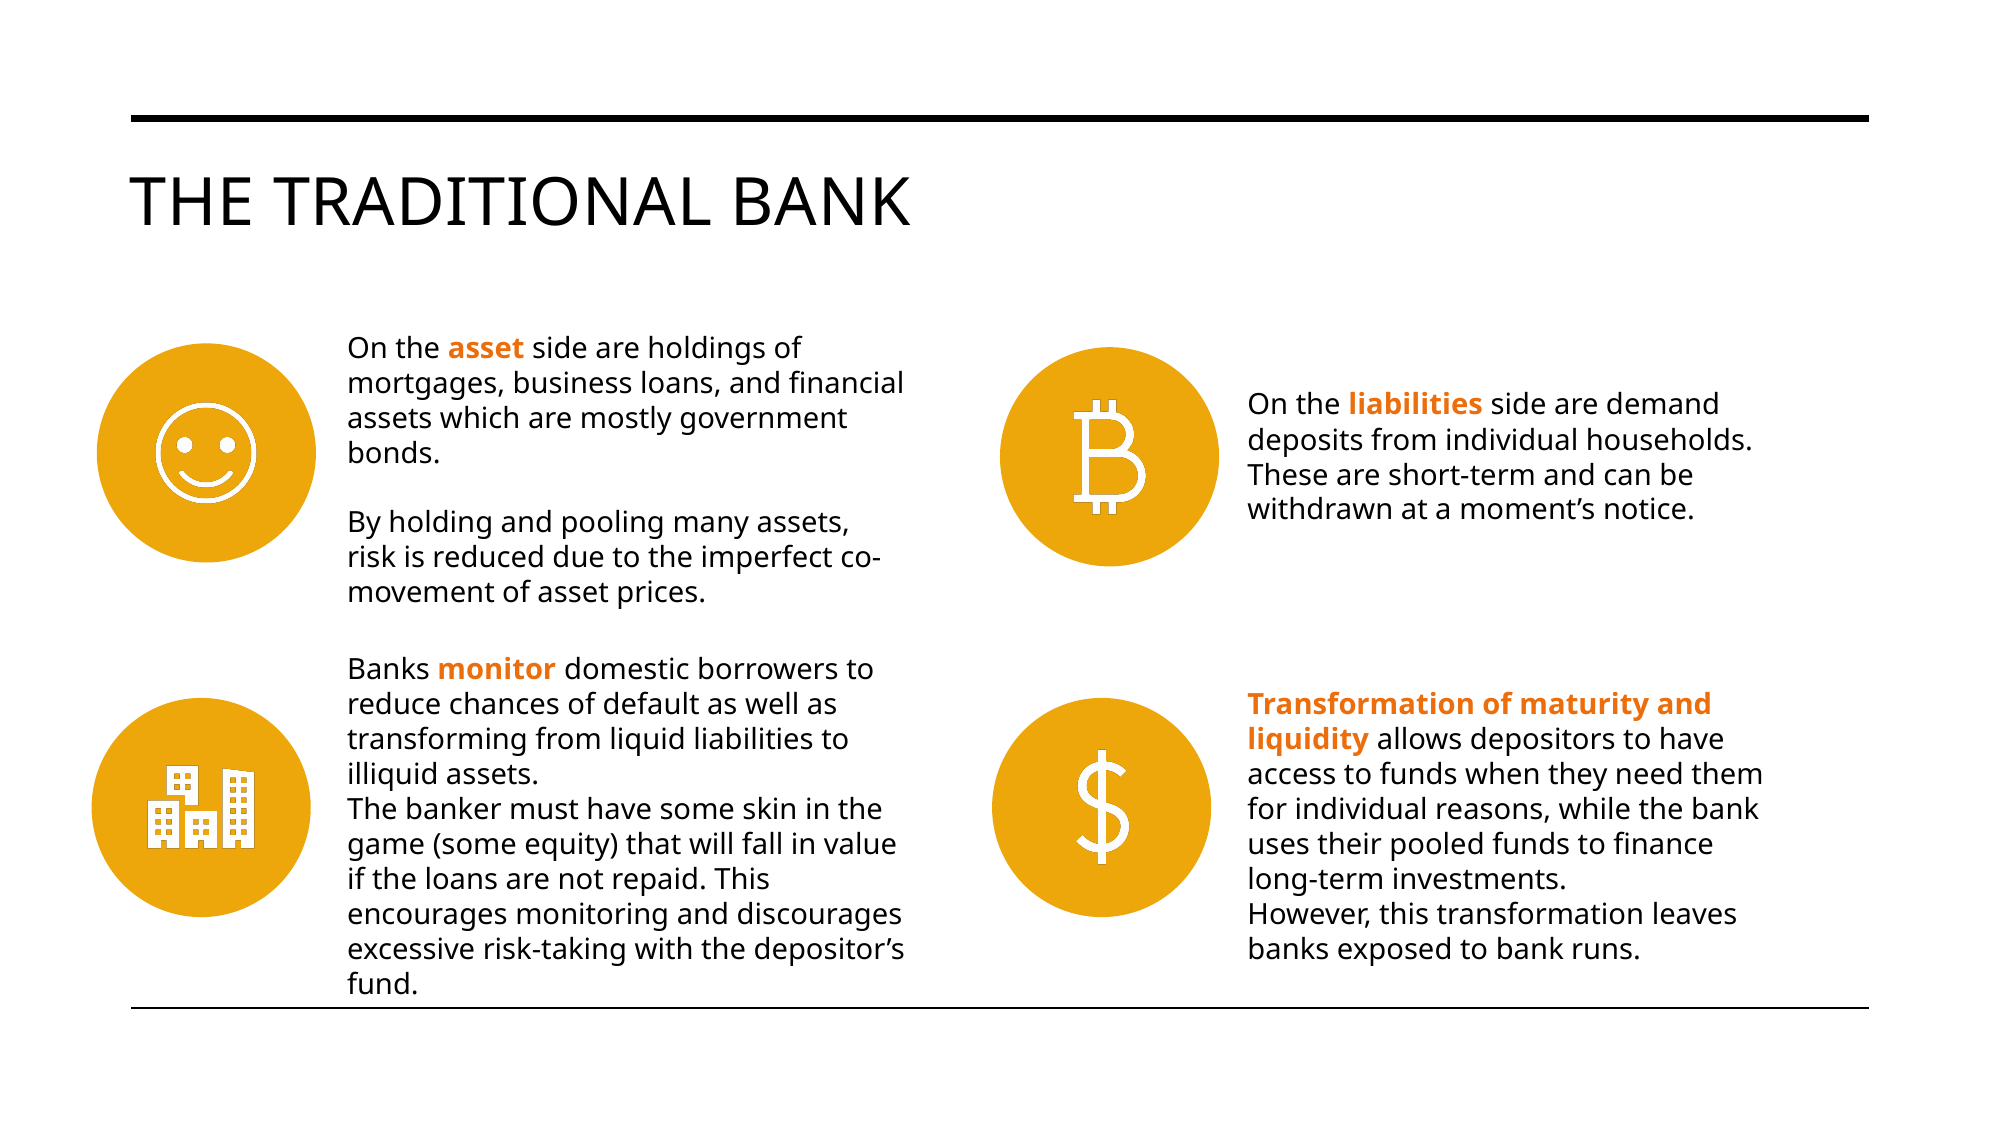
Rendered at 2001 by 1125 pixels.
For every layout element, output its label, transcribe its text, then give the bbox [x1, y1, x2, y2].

text_box [999, 347, 1220, 567]
text_box [142, 388, 271, 517]
text_box On the liabilities side are demand deposits from individual households. These are short-term and can be withdrawn at a moment’s notice. [1232, 378, 1794, 534]
text_box Banks monitor domestic borrowers to reduce chances of default as well as transforming from liquid liabilities to illiquid assets. The banker must have some skin in the game (some equity) that will fall in value if the loans are not repaid. This encourages monitoring and discourages excessive risk-taking with the depositor’s fund. [332, 643, 921, 1058]
text_box [91, 697, 311, 918]
title The traditional Bank [114, 151, 1869, 236]
text_box [992, 697, 1212, 918]
text_box [1037, 743, 1166, 872]
text_box Transformation of maturity and liquidity allows depositors to have access to funds when they need them for individual reasons, while the bank uses their pooled funds to finance long-term investments. However, this transformation leaves banks exposed to bank runs. [1232, 678, 1794, 1023]
text_box [137, 743, 266, 872]
text_box [96, 343, 316, 563]
text_box [1045, 392, 1174, 521]
text_box On the asset side are holdings of mortgages, business loans, and financial assets which are mostly government bonds. By holding and pooling many assets, risk is reduced due to the imperfect co-movement of asset prices. [332, 321, 921, 617]
